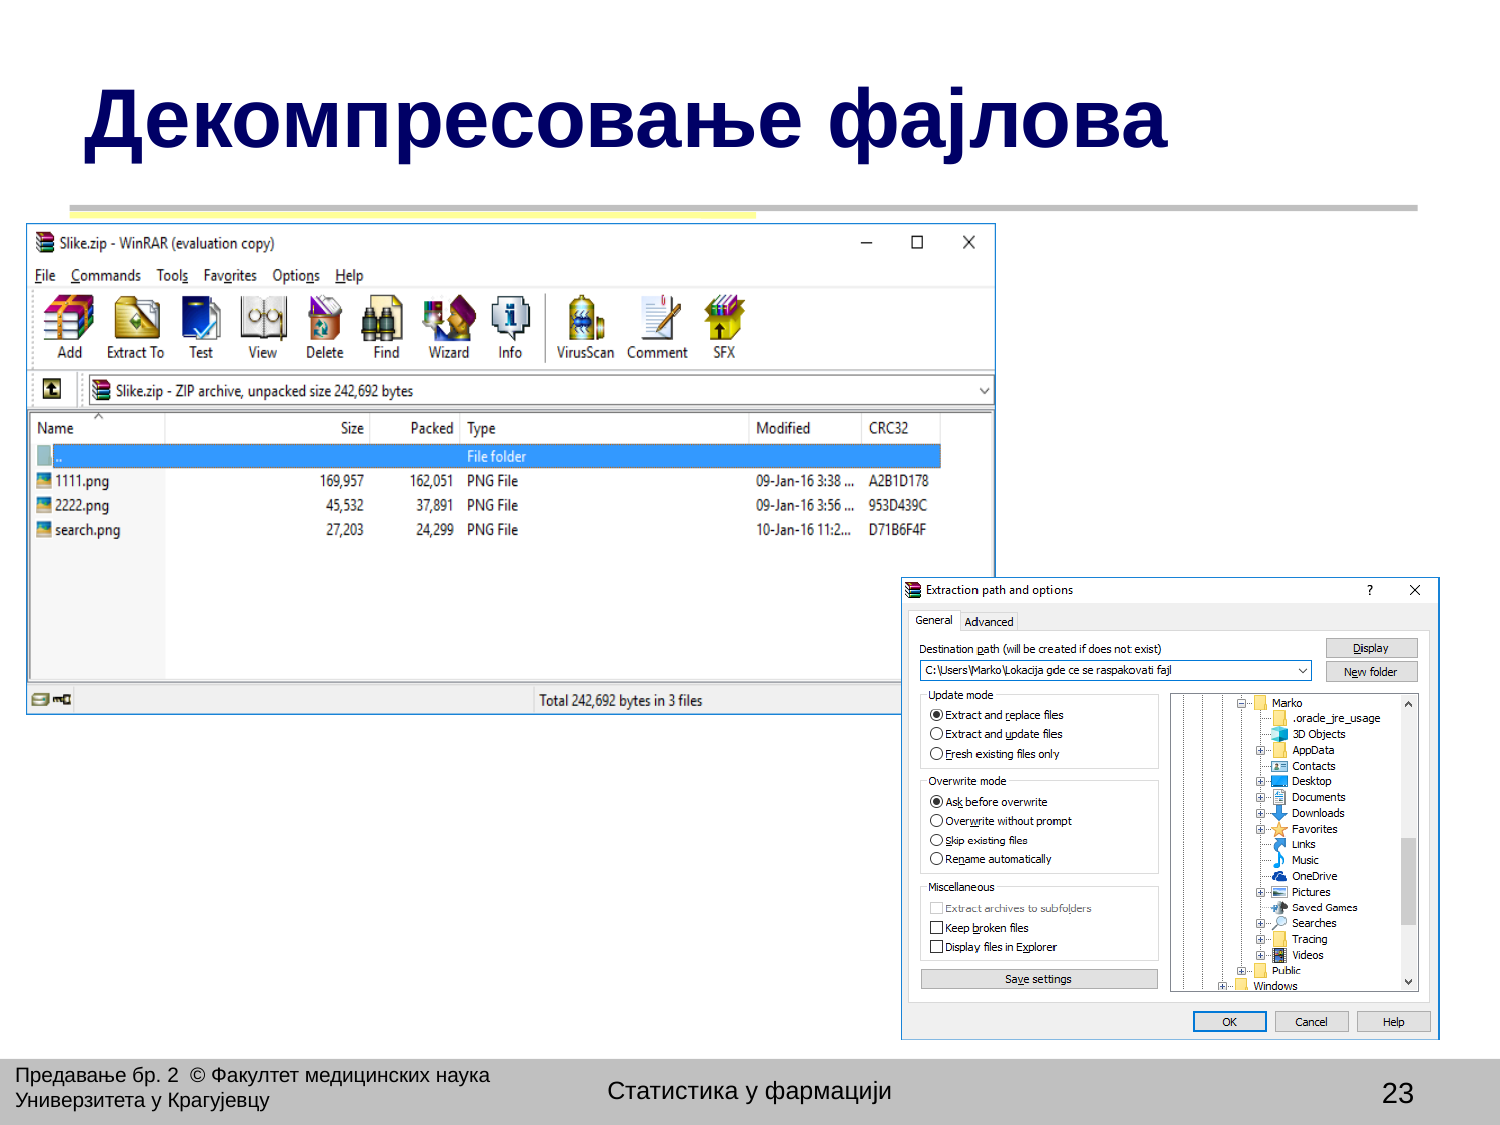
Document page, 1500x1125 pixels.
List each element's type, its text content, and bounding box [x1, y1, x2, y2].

slide_number Предавање бр. 2 © Факултет медицинских наука Универзитета у Крагујевцу [0, 1053, 602, 1108]
title Декомпресовање фајлова [69, 19, 1426, 208]
footer Статистика у фармацији [512, 1066, 988, 1125]
picture [26, 222, 1440, 1040]
slide_number 23 [1079, 1066, 1430, 1125]
